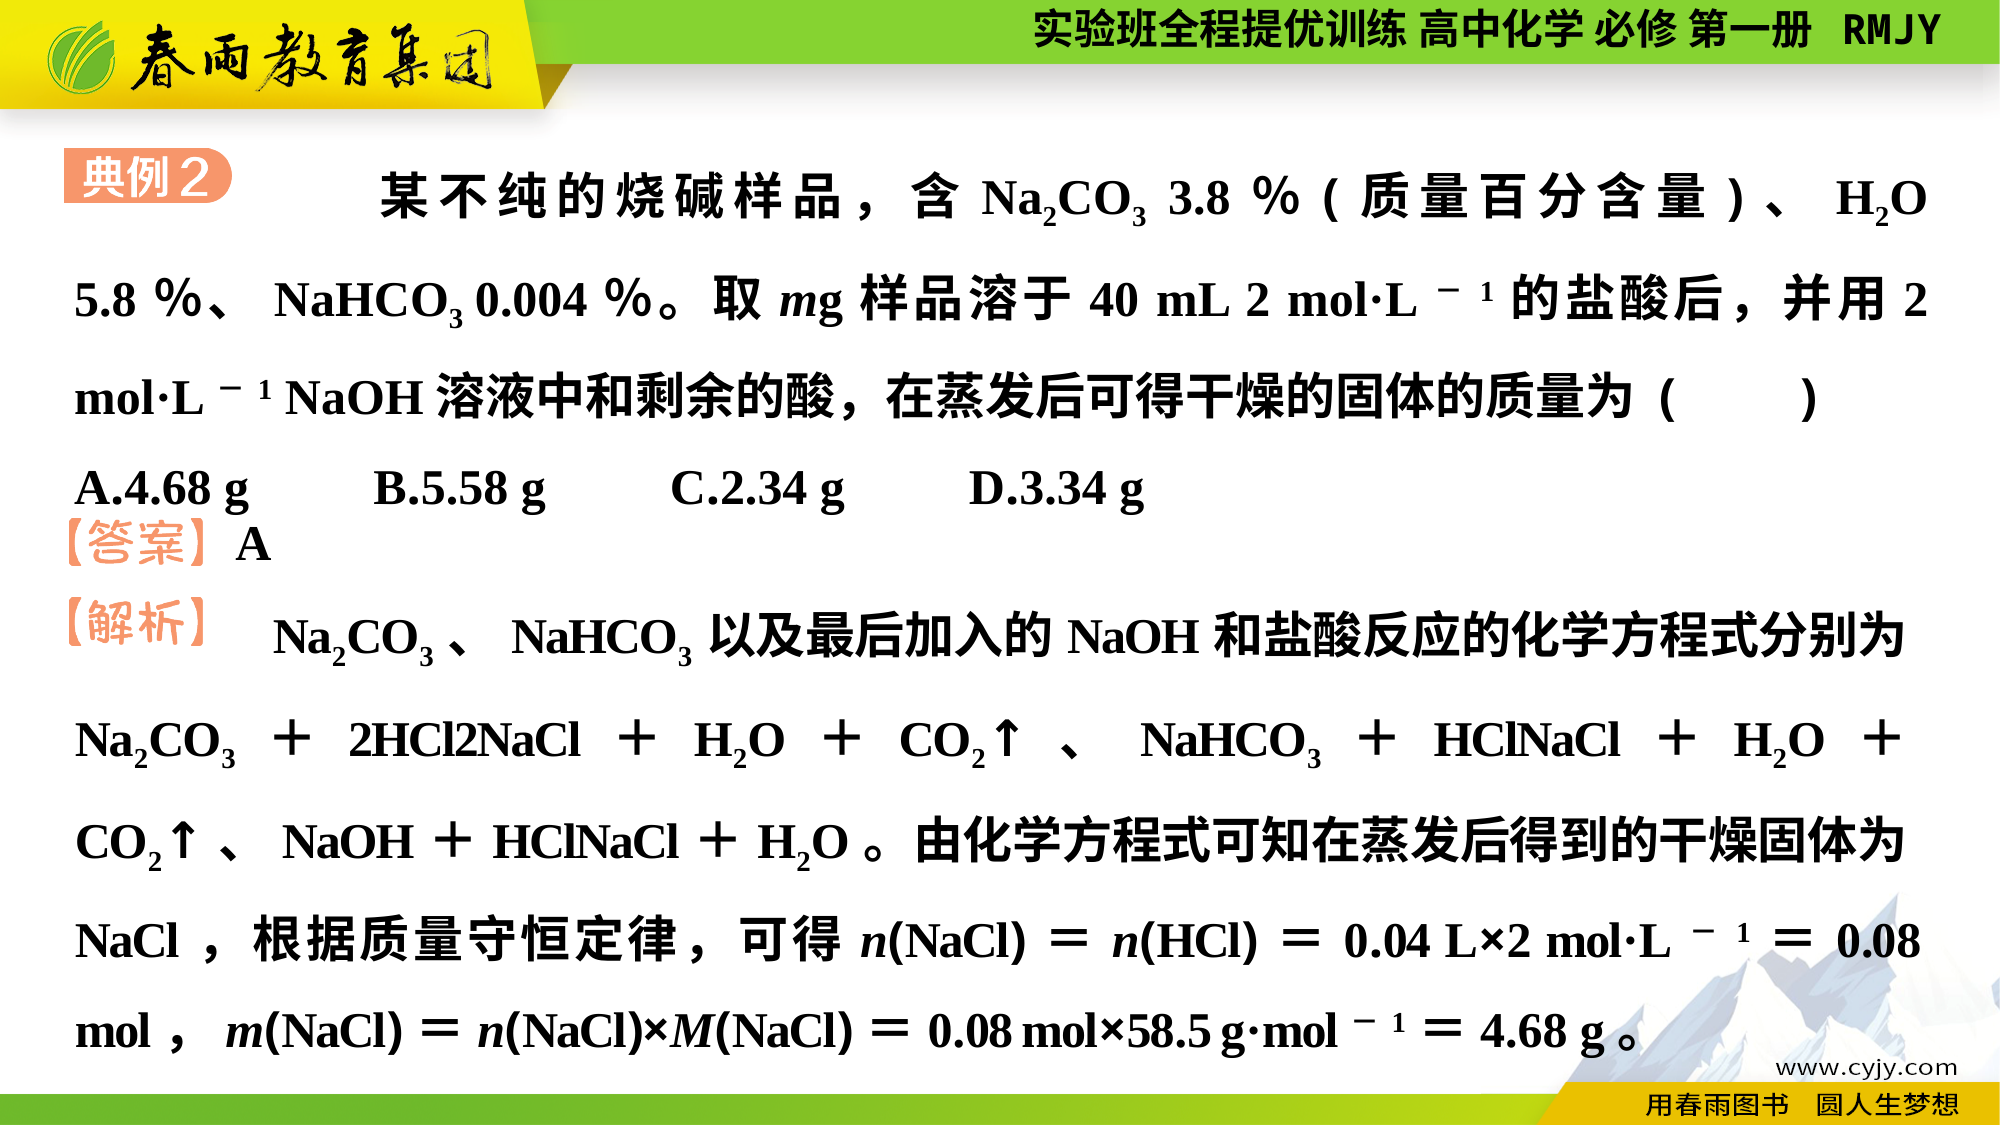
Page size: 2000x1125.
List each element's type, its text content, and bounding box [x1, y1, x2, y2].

picture [0, 0, 2000, 1125]
text_box A [220, 503, 287, 579]
list 某不纯的烧碱样品，含Na2CO3 3.8％(质量百分含量)、H2O 5.8％、NaHCO3 0.004％。取mg样品溶于40 mL 2 mol·L－1的盐酸后，并用2 mol·L－1 NaOH溶液中和剩余的酸，在蒸发后可得干燥的固体的质量为 ( ) A.4.68 g B.5.58 g C.2.34 g D.3.34 g [59, 122, 1944, 501]
